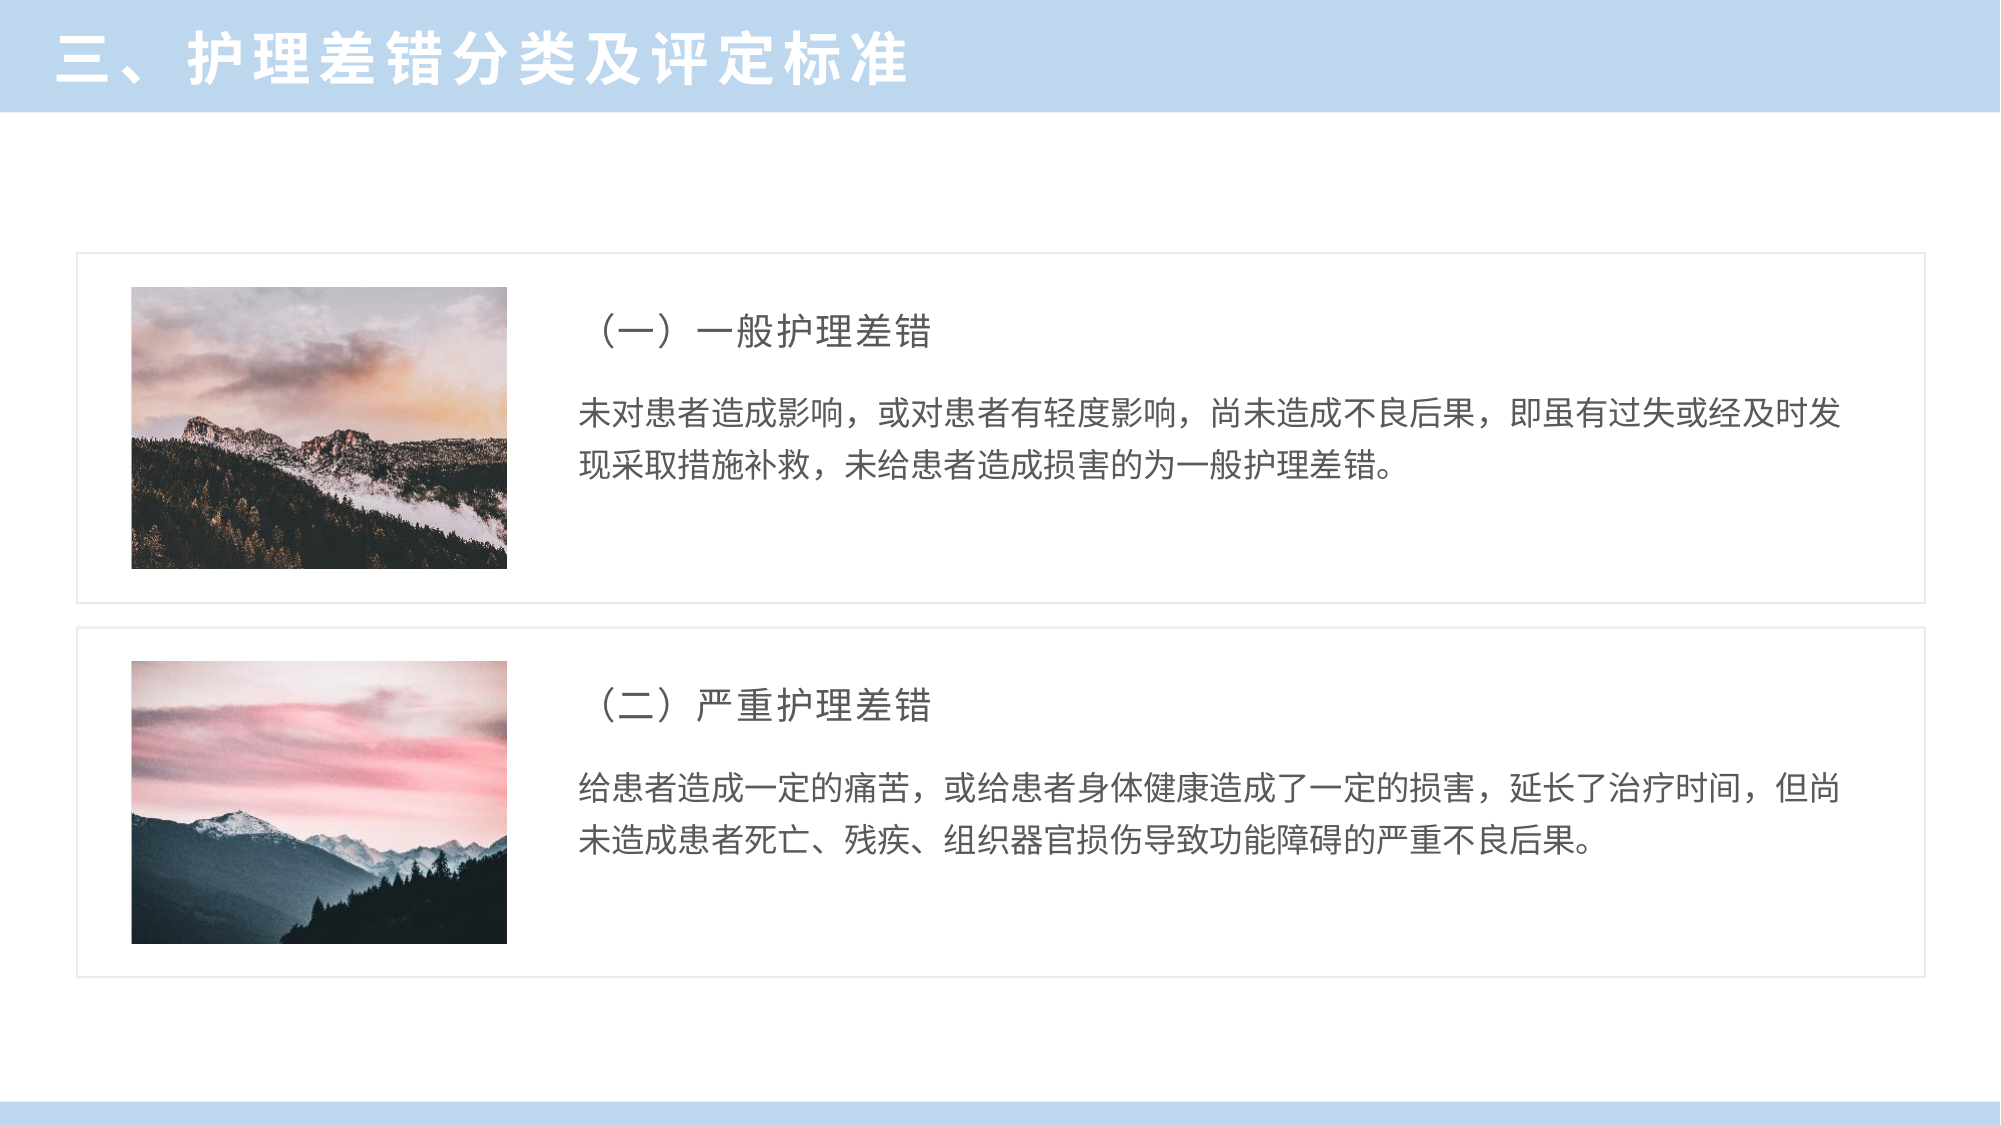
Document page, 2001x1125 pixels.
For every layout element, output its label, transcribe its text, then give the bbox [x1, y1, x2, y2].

picture [131, 661, 507, 944]
text_box （一）一般护理差错 [563, 300, 1877, 361]
text_box 给患者造成一定的痛苦，或给患者身体健康造成了一定的损害，延长了治疗时间，但尚未造成患者死亡、残疾、组织器官损伤导致功能障碍的严重不良后果。 [563, 747, 1877, 866]
text_box [76, 252, 1926, 604]
text_box 三、护理差错分类及评定标准 [41, 16, 921, 98]
text_box （二）严重护理差错 [563, 674, 1877, 735]
picture [131, 287, 507, 569]
text_box [76, 626, 1926, 978]
text_box 未对患者造成影响，或对患者有轻度影响，尚未造成不良后果，即虽有过失或经及时发现采取措施补救，未给患者造成损害的为一般护理差错。 [563, 373, 1877, 492]
